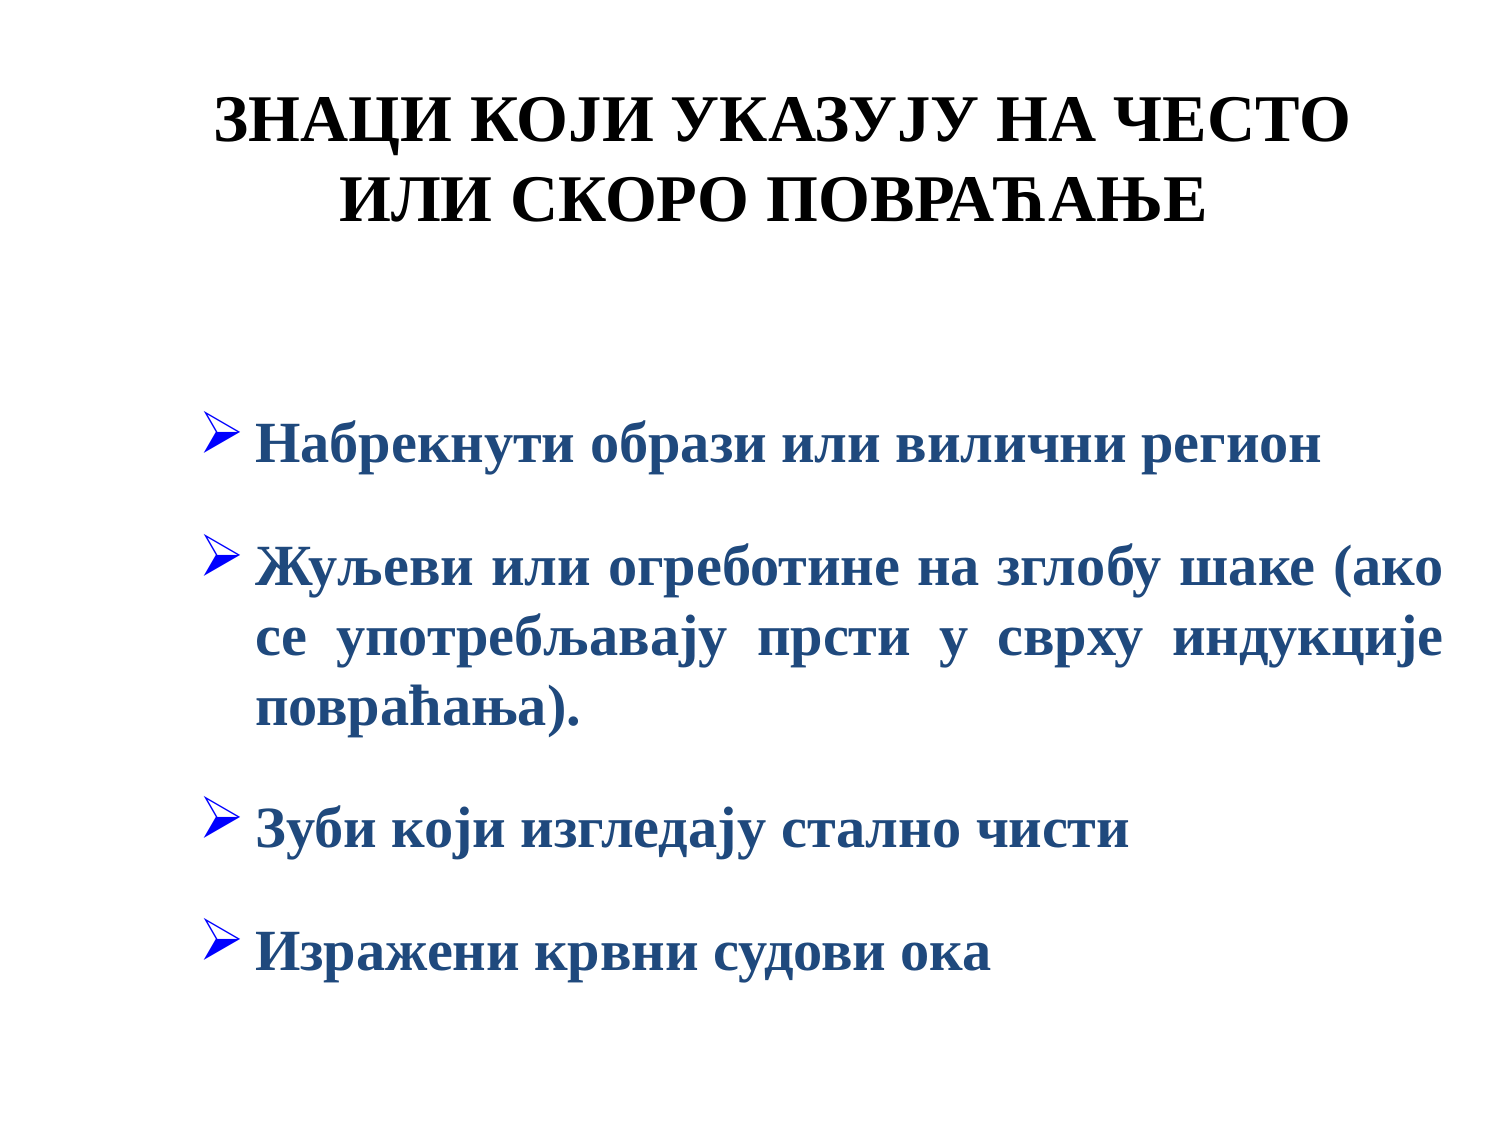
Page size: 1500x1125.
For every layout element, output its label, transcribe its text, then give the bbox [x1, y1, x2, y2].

title ЗНАЦИ КОЈИ УКАЗУЈУ НА ЧЕСТО ИЛИ СКОРО ПОВРАЋАЊЕ [188, 35, 1376, 275]
list Набрекнути образи или вилични регион Жуљеви или огреботине на зглобу шаке (ако се употребљавају прсти у сврху индукције повраћања). Зуби који изгледају стално чисти Изражени крвни судови ока [183, 397, 1459, 1073]
